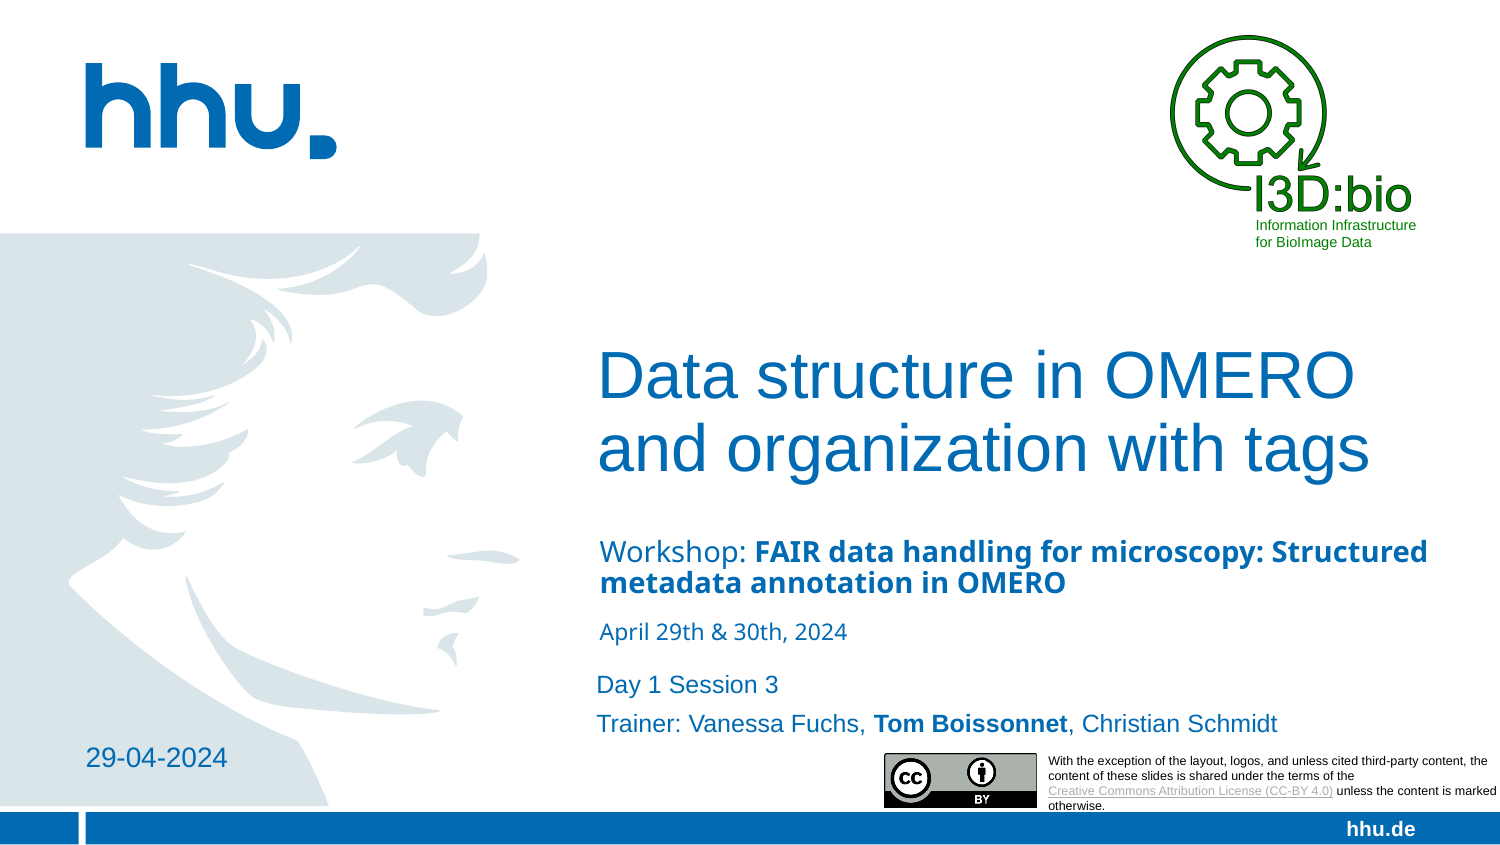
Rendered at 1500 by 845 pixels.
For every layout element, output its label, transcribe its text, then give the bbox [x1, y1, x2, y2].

title Data structure in OMERO and organization with tags [597, 309, 1398, 486]
text_box Workshop: FAIR data handling for microscopy: Structured metadata annotation in OMERO April 29th & 30th, 2024 [584, 529, 1471, 743]
text_box With the exception of the layout, logos, and unless cited third-party content, the content of these slides is shared under the terms of the Creative Commons Attribution License (CC-BY 4.0) unless the content is marked otherwise. [1033, 745, 1500, 821]
picture [884, 753, 1037, 808]
list 29-04-2024 [85, 731, 424, 777]
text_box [1170, 35, 1449, 259]
text_box Day 1 Session 3 Trainer: Vanessa Fuchs, Tom Boissonnet, Christian Schmidt [596, 743, 1447, 777]
